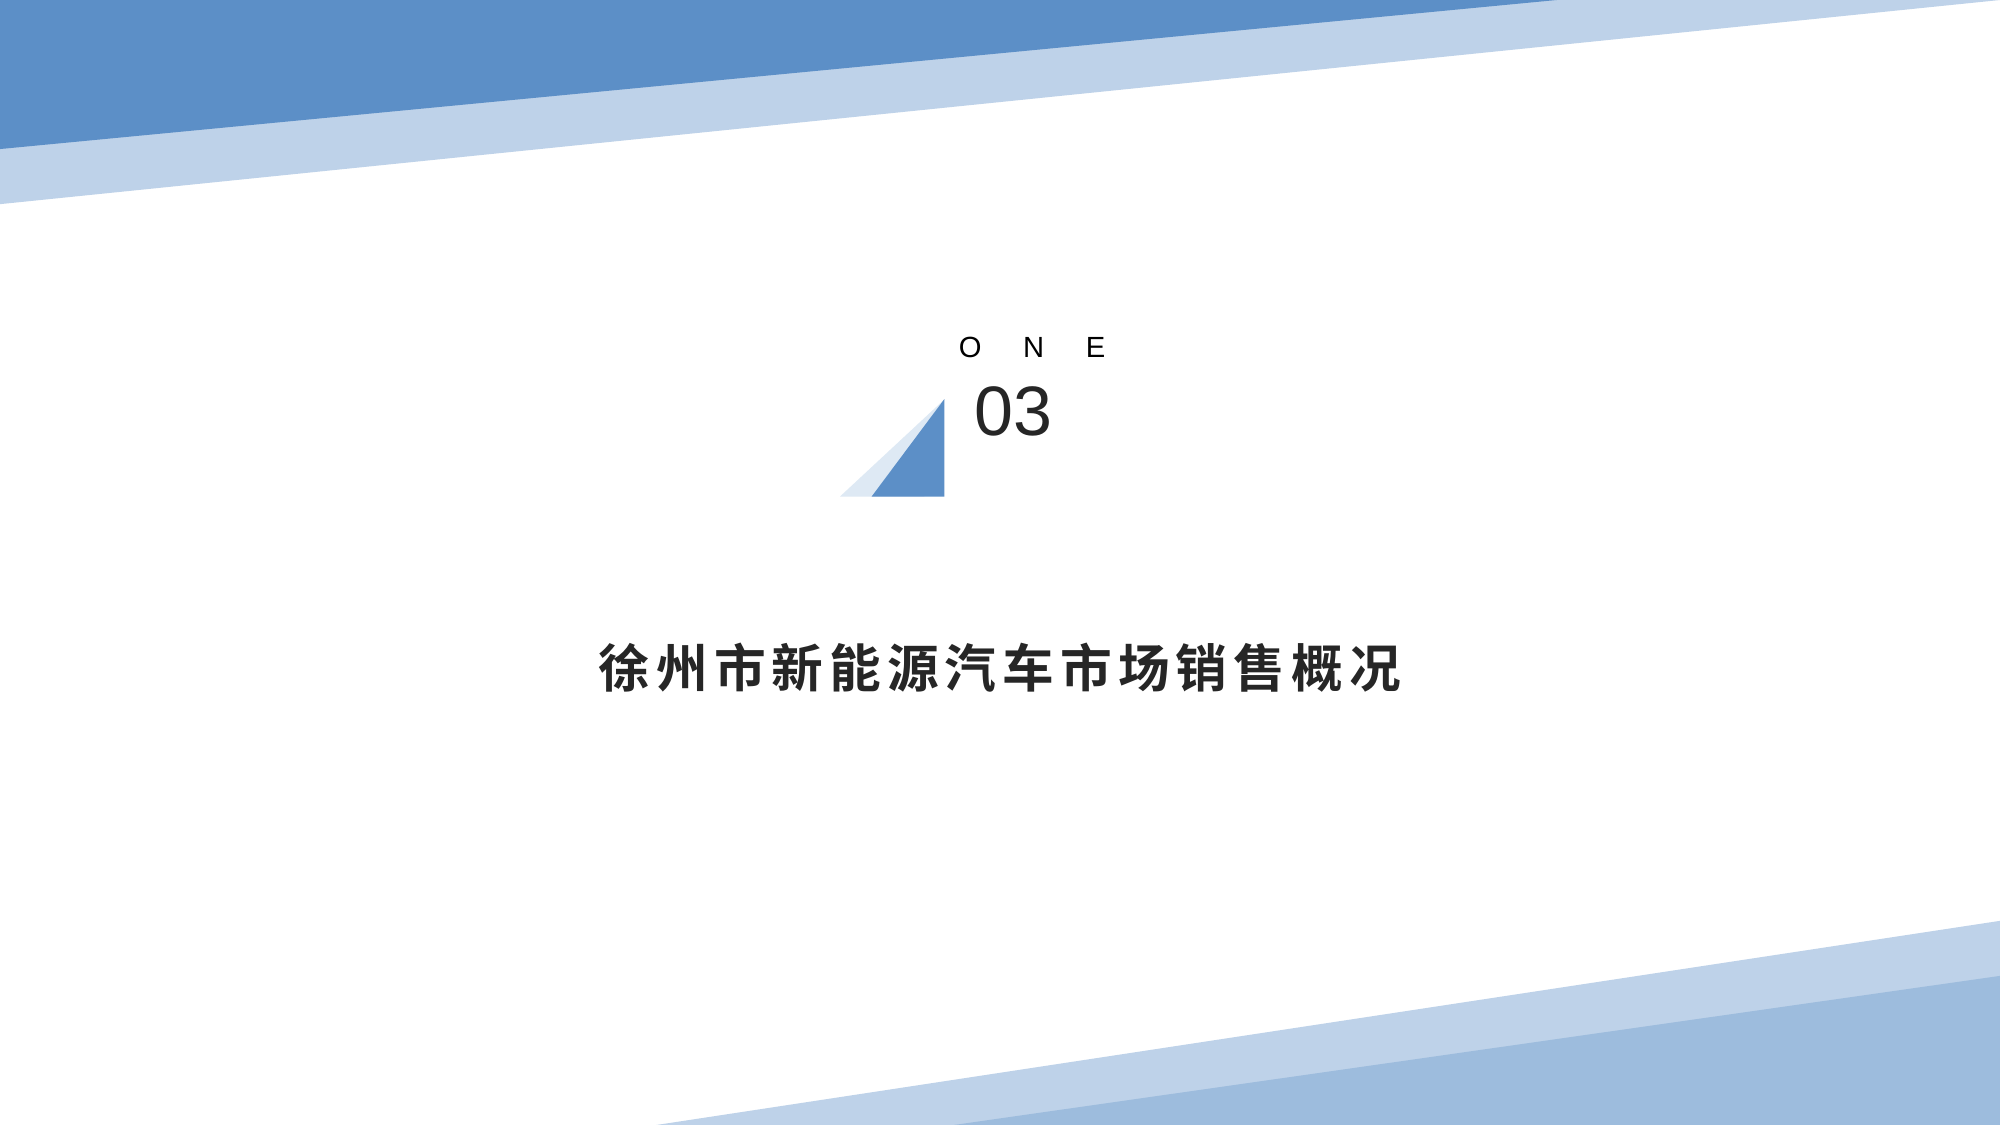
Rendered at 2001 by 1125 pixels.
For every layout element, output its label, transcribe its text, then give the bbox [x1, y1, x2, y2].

text_box ONE [914, 321, 1150, 372]
text_box 03 [959, 372, 1067, 540]
title 徐州市新能源汽车市场销售概况 [574, 576, 1426, 698]
